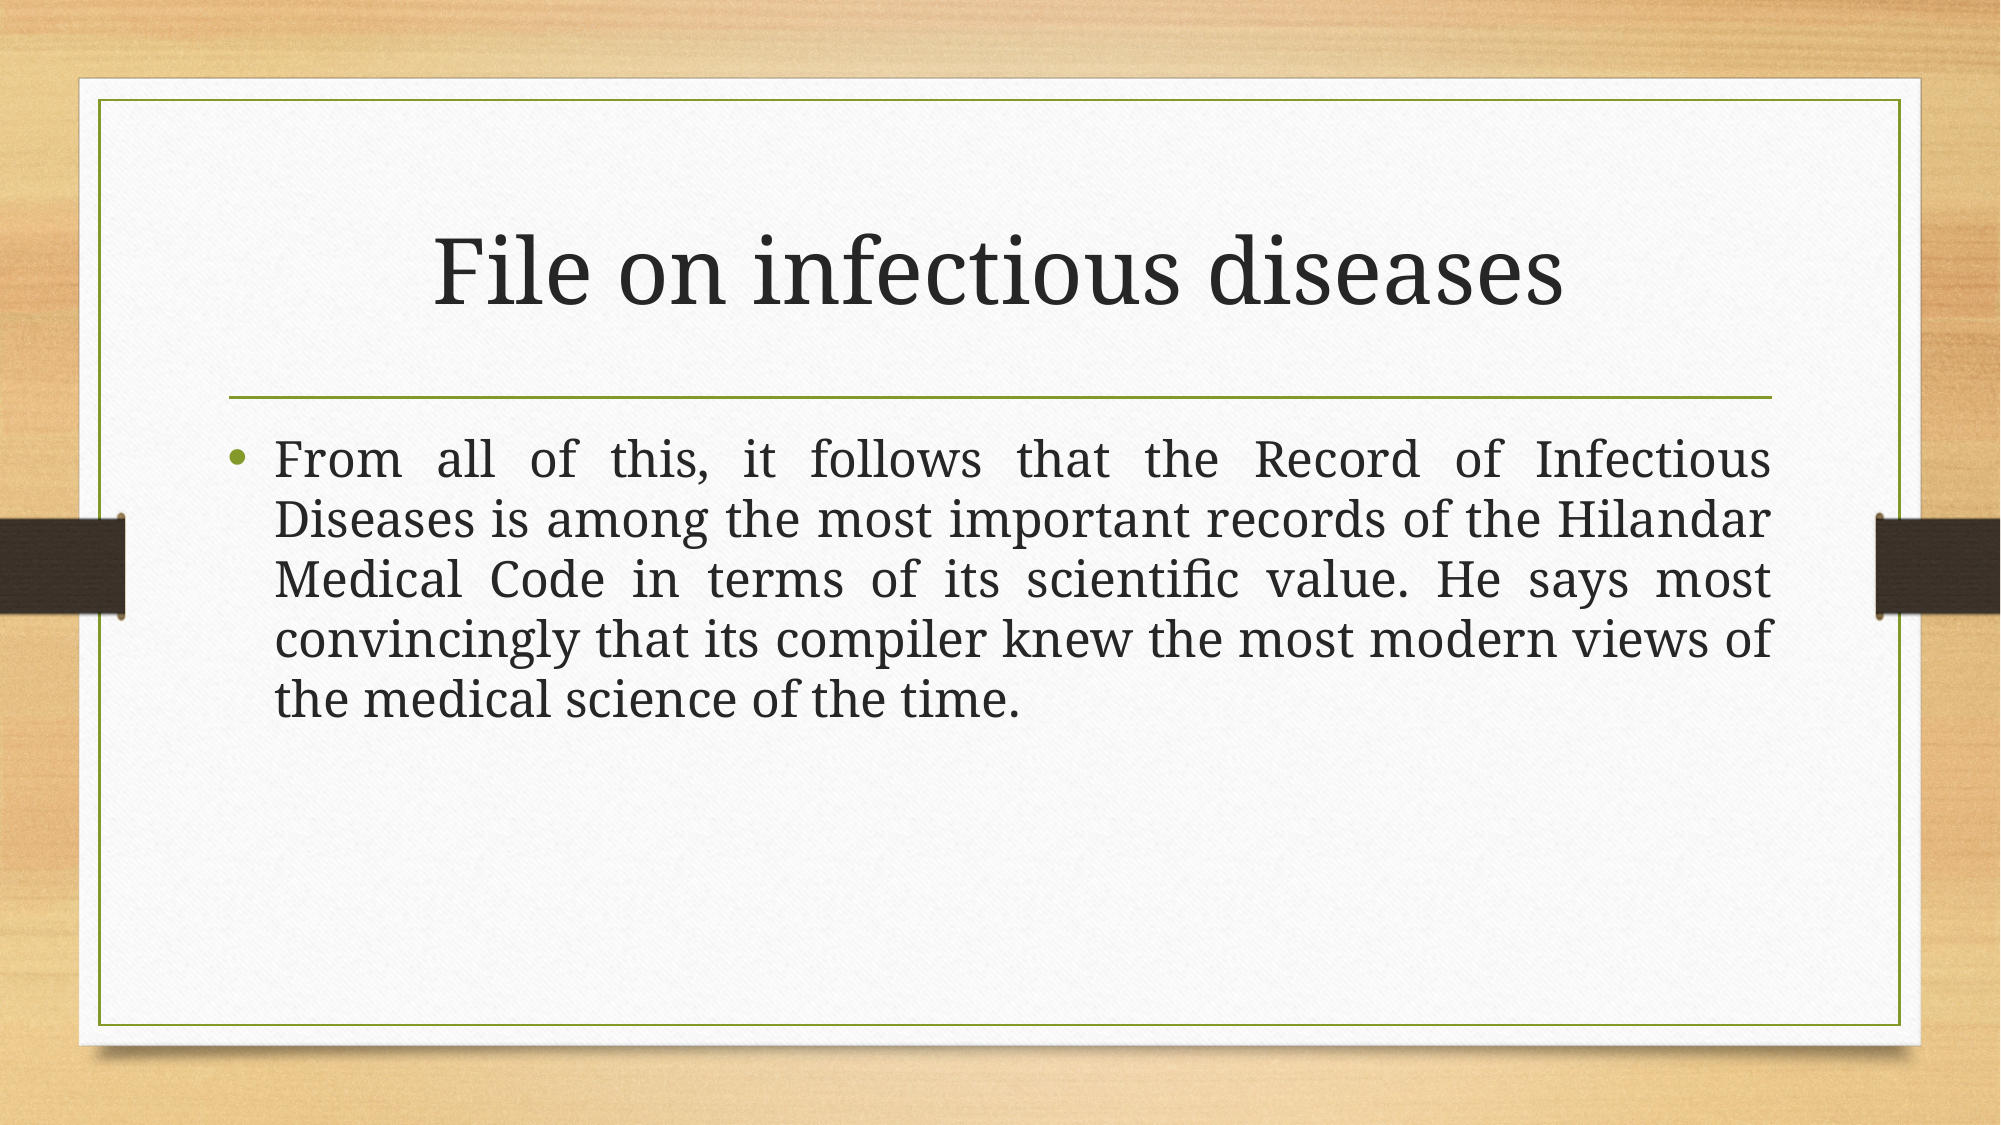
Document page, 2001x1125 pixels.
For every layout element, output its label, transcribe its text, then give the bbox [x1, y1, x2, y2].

picture [0, 0, 2001, 1125]
title File on infectious diseases [212, 161, 1788, 375]
list From all of this, it follows that the Record of Infectious Diseases is among the most important records of the Hilandar Medical Code in terms of its scientific value. He says most convincingly that its compiler knew the most modern views of the medical science of the time. [212, 419, 1788, 964]
